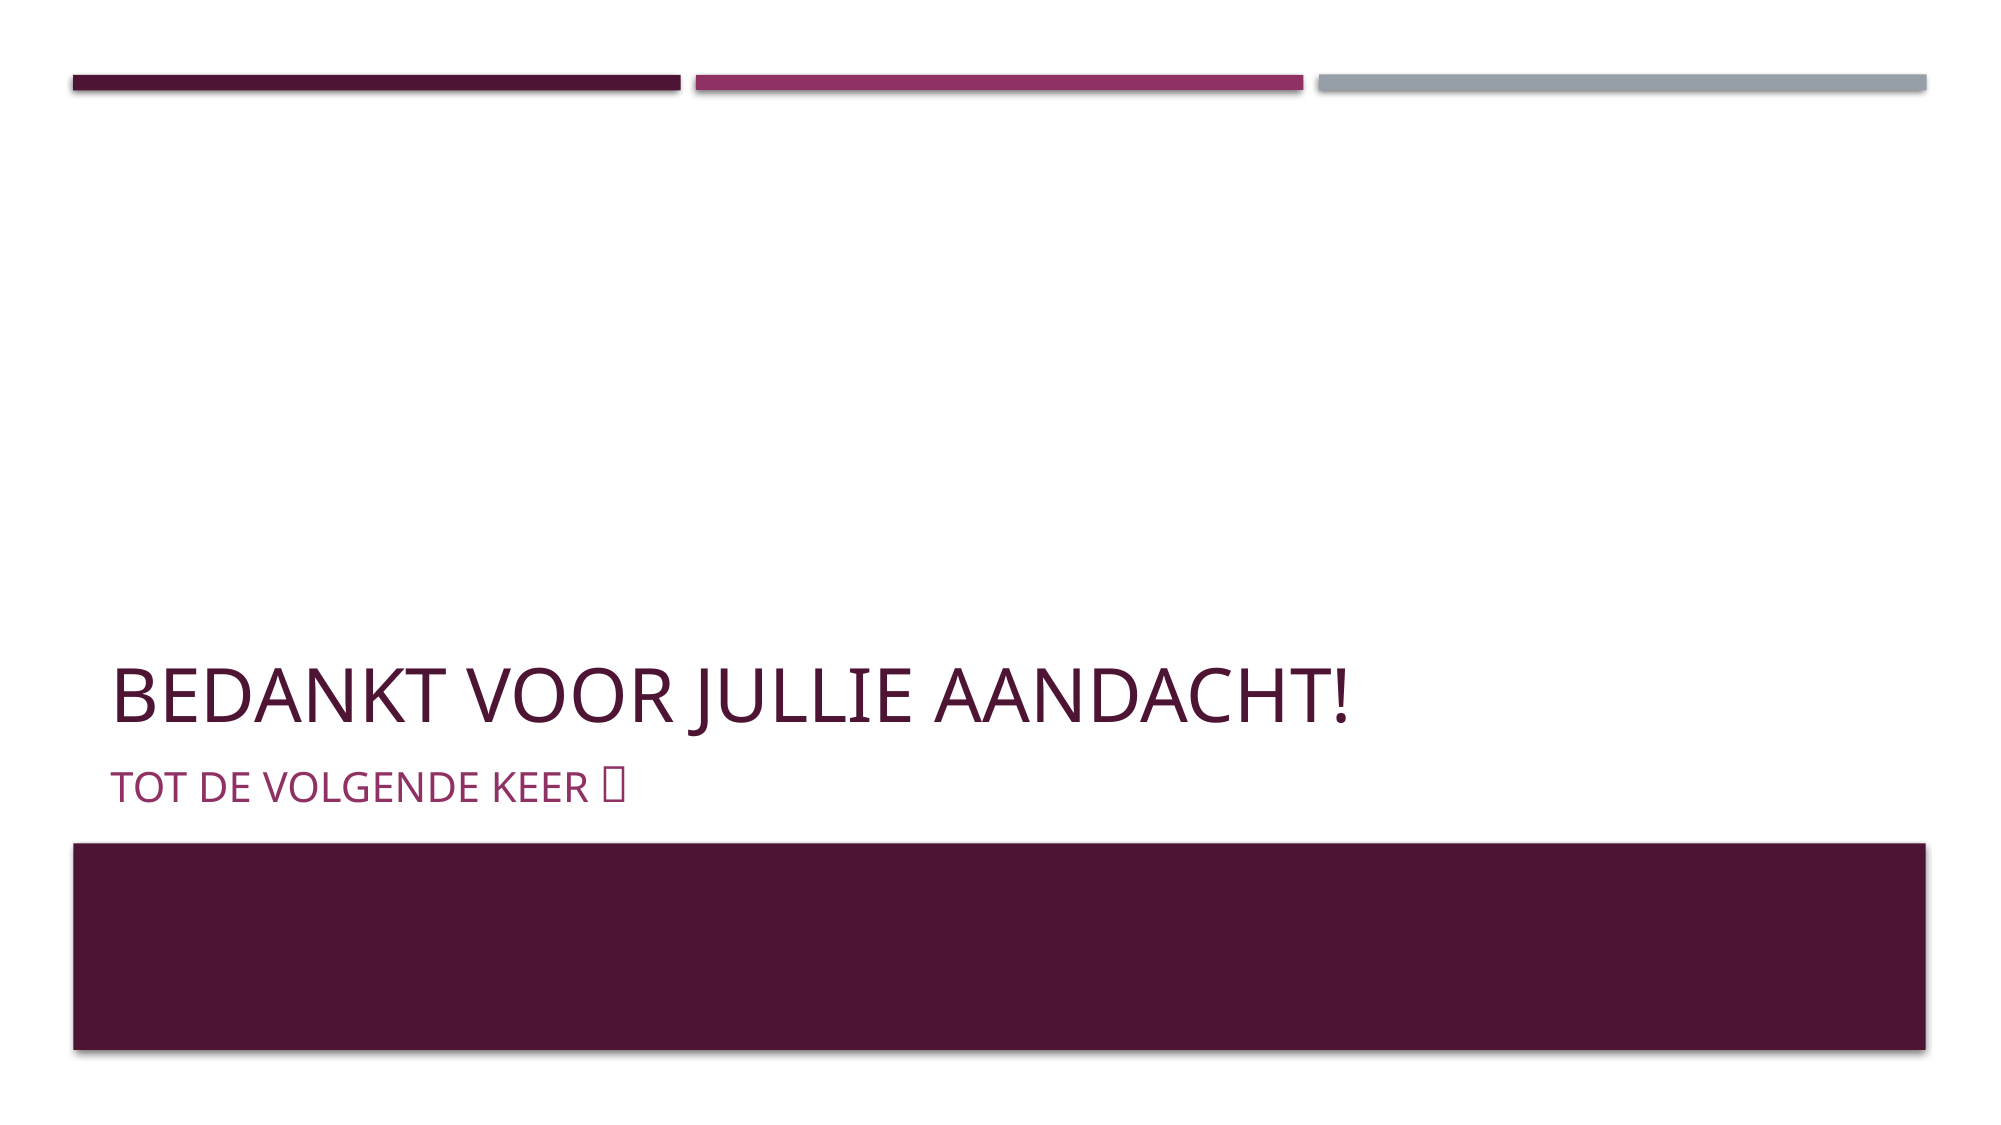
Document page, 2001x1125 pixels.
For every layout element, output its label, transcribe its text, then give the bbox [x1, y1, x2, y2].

list Tot de volgende keer  [95, 744, 1905, 844]
title Bedankt voor jullie aandacht! [95, 499, 1905, 744]
